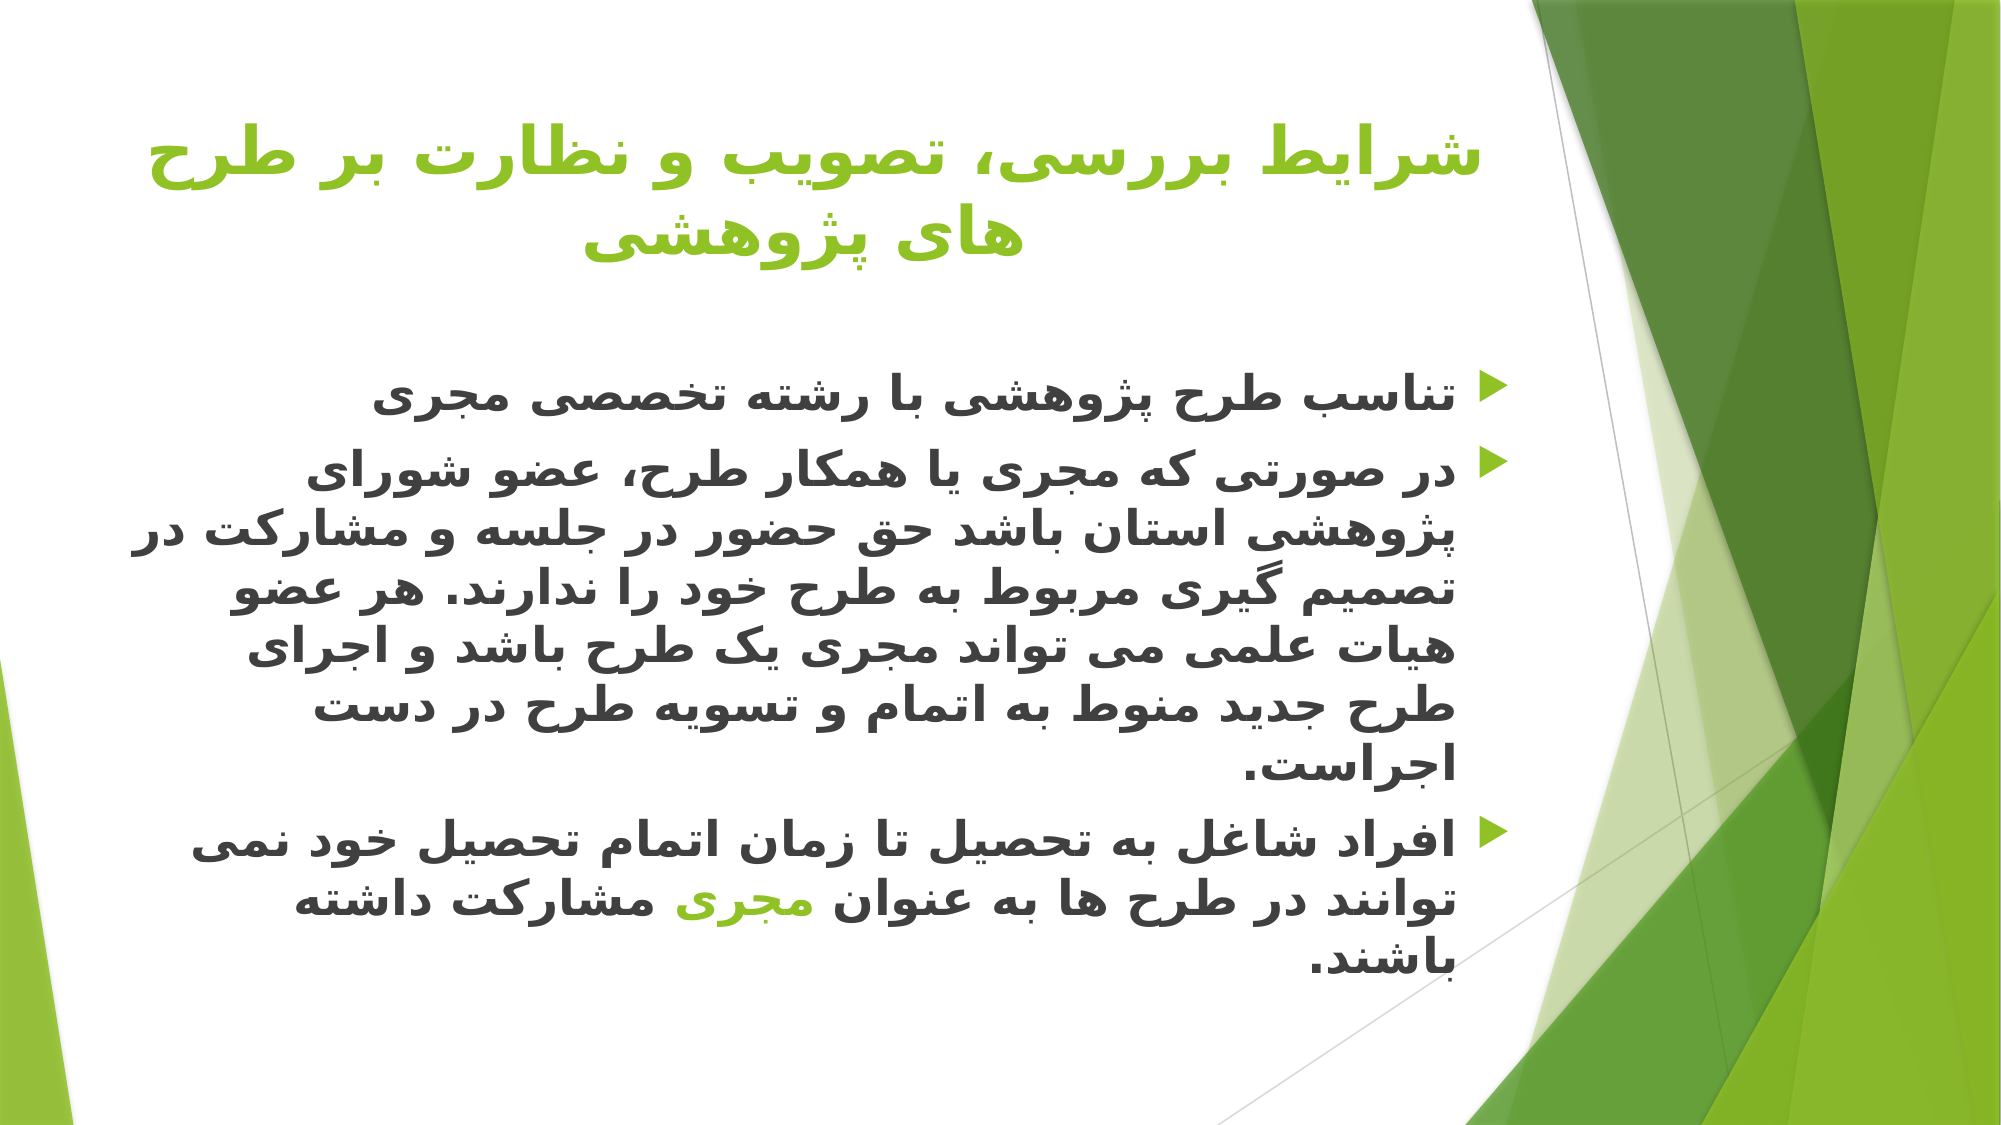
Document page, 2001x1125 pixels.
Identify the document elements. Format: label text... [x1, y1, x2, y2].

list تناسب طرح پژوهشی با رشته تخصصی مجری در صورتی که مجری یا همکار طرح، عضو شورای پژوهشی استان باشد حق حضور در جلسه و مشارکت در تصمیم گیری مربوط به طرح خود را ندارند. هر عضو هیات علمی می تواند مجری یک طرح باشد و اجرای طرح جدید منوط به اتمام و تسویه طرح در دست اجراست. افراد شاغل به تحصیل تا زمان اتمام تحصیل خود نمی توانند در طرح ها به عنوان مجری مشارکت داشته باشند. [111, 354, 1522, 992]
title شرایط بررسی، تصویب و نظارت بر طرح های پژوهشی [111, 99, 1522, 317]
